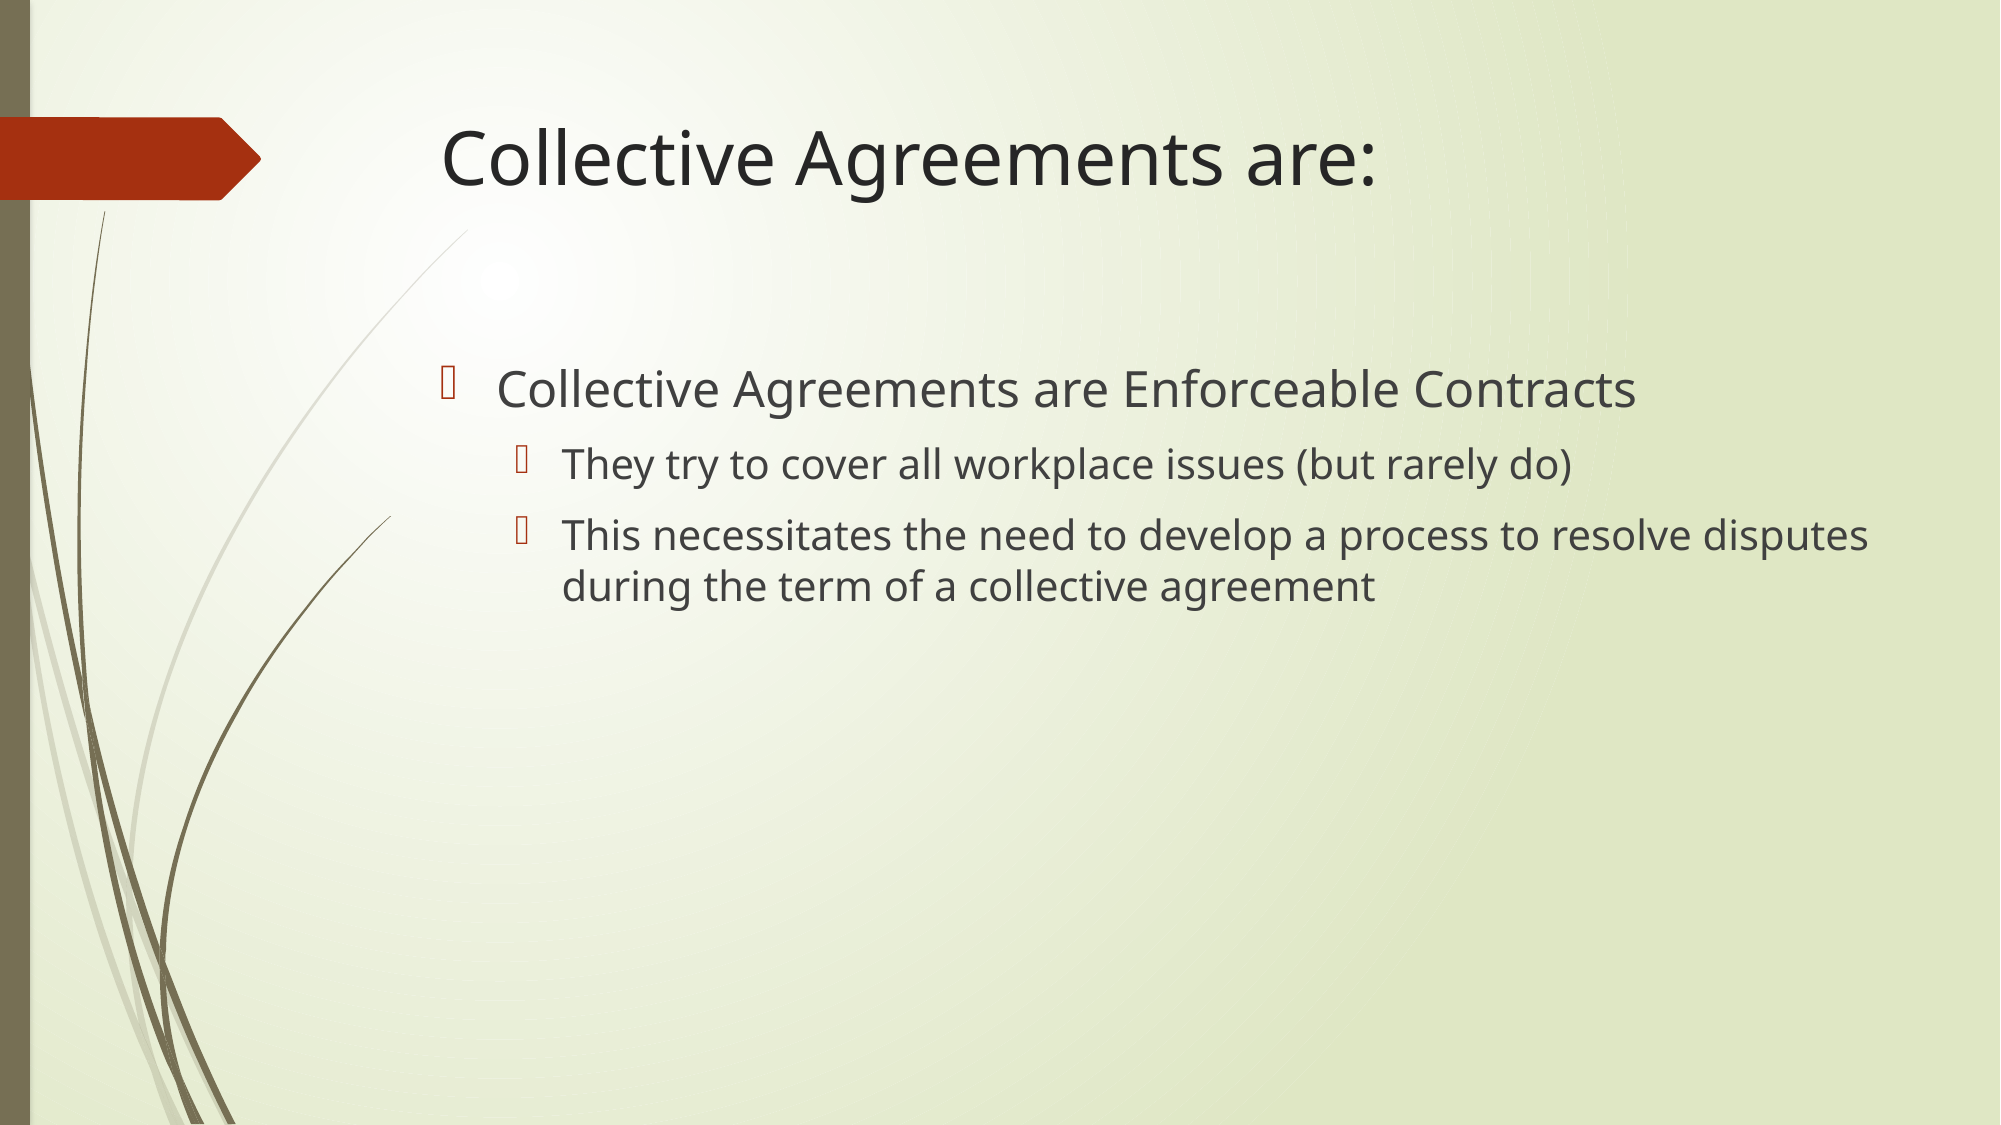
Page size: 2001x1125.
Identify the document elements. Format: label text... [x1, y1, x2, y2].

list Collective Agreements are Enforceable Contracts They try to cover all workplace issues (but rarely do) This necessitates the need to develop a process to resolve disputes during the term of a collective agreement [424, 350, 1888, 970]
title Collective Agreements are: [425, 102, 1888, 313]
